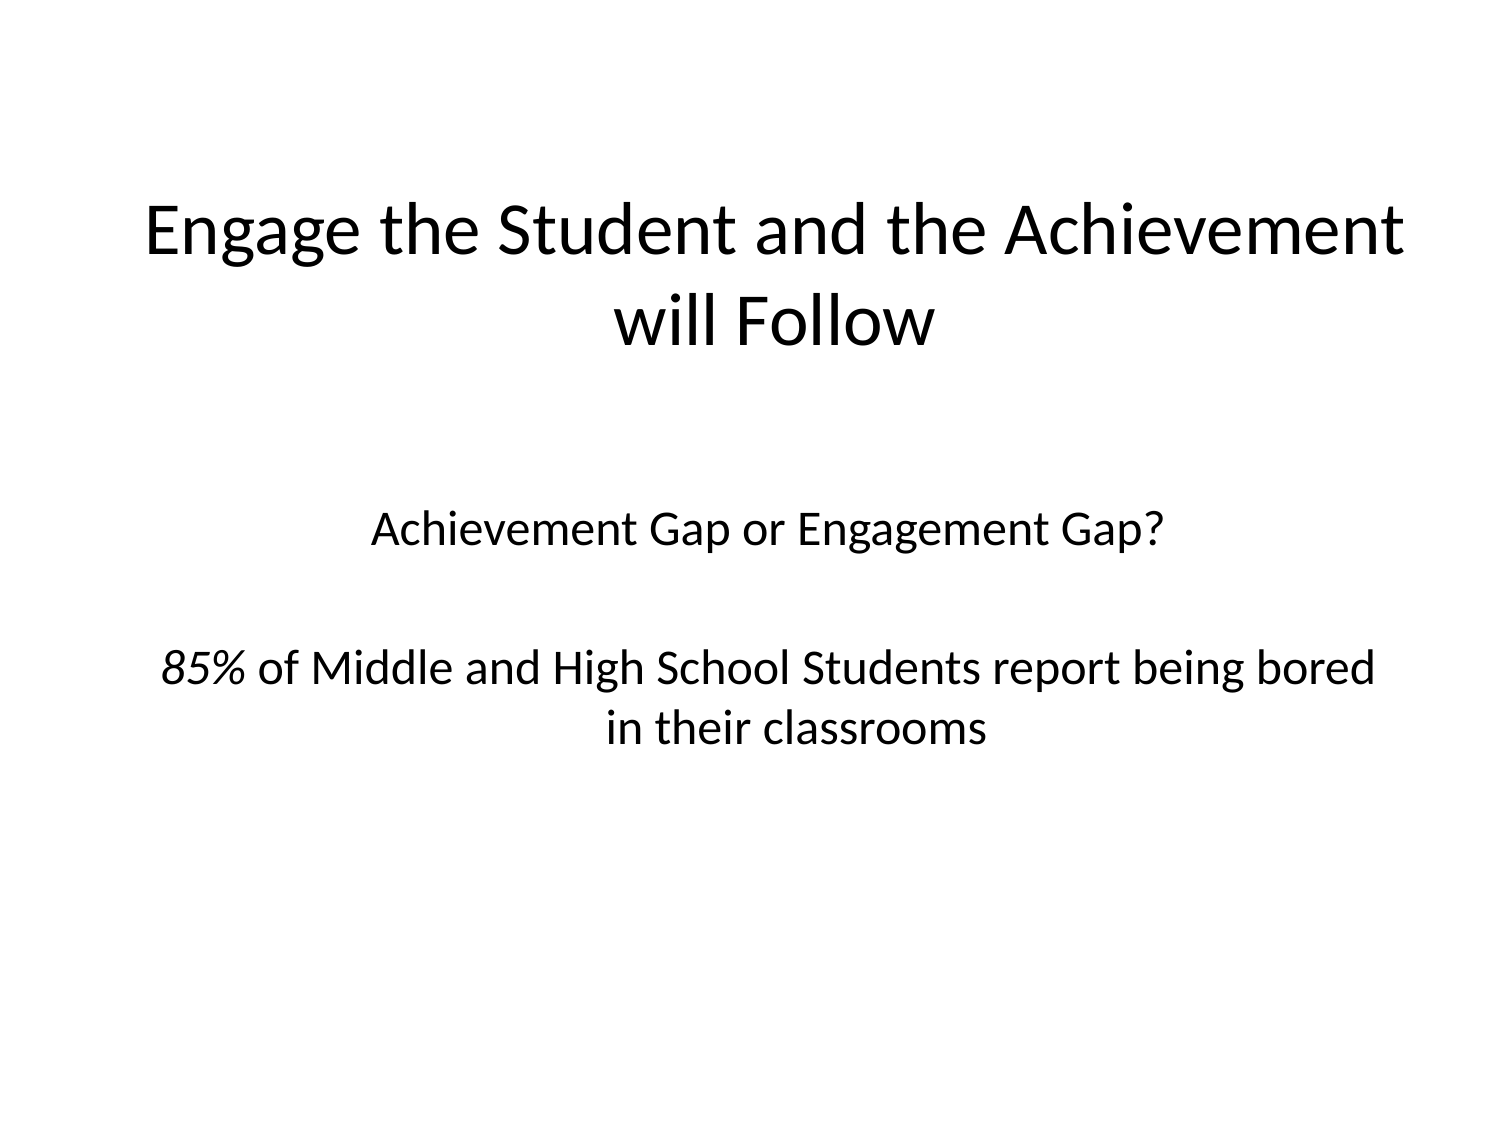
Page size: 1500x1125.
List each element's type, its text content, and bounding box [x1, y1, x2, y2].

title Engage the Student and the Achievement will Follow [125, 299, 1425, 400]
list Achievement Gap or Engagement Gap? 85% of Middle and High School Students report being bored in their classrooms [137, 487, 1400, 675]
